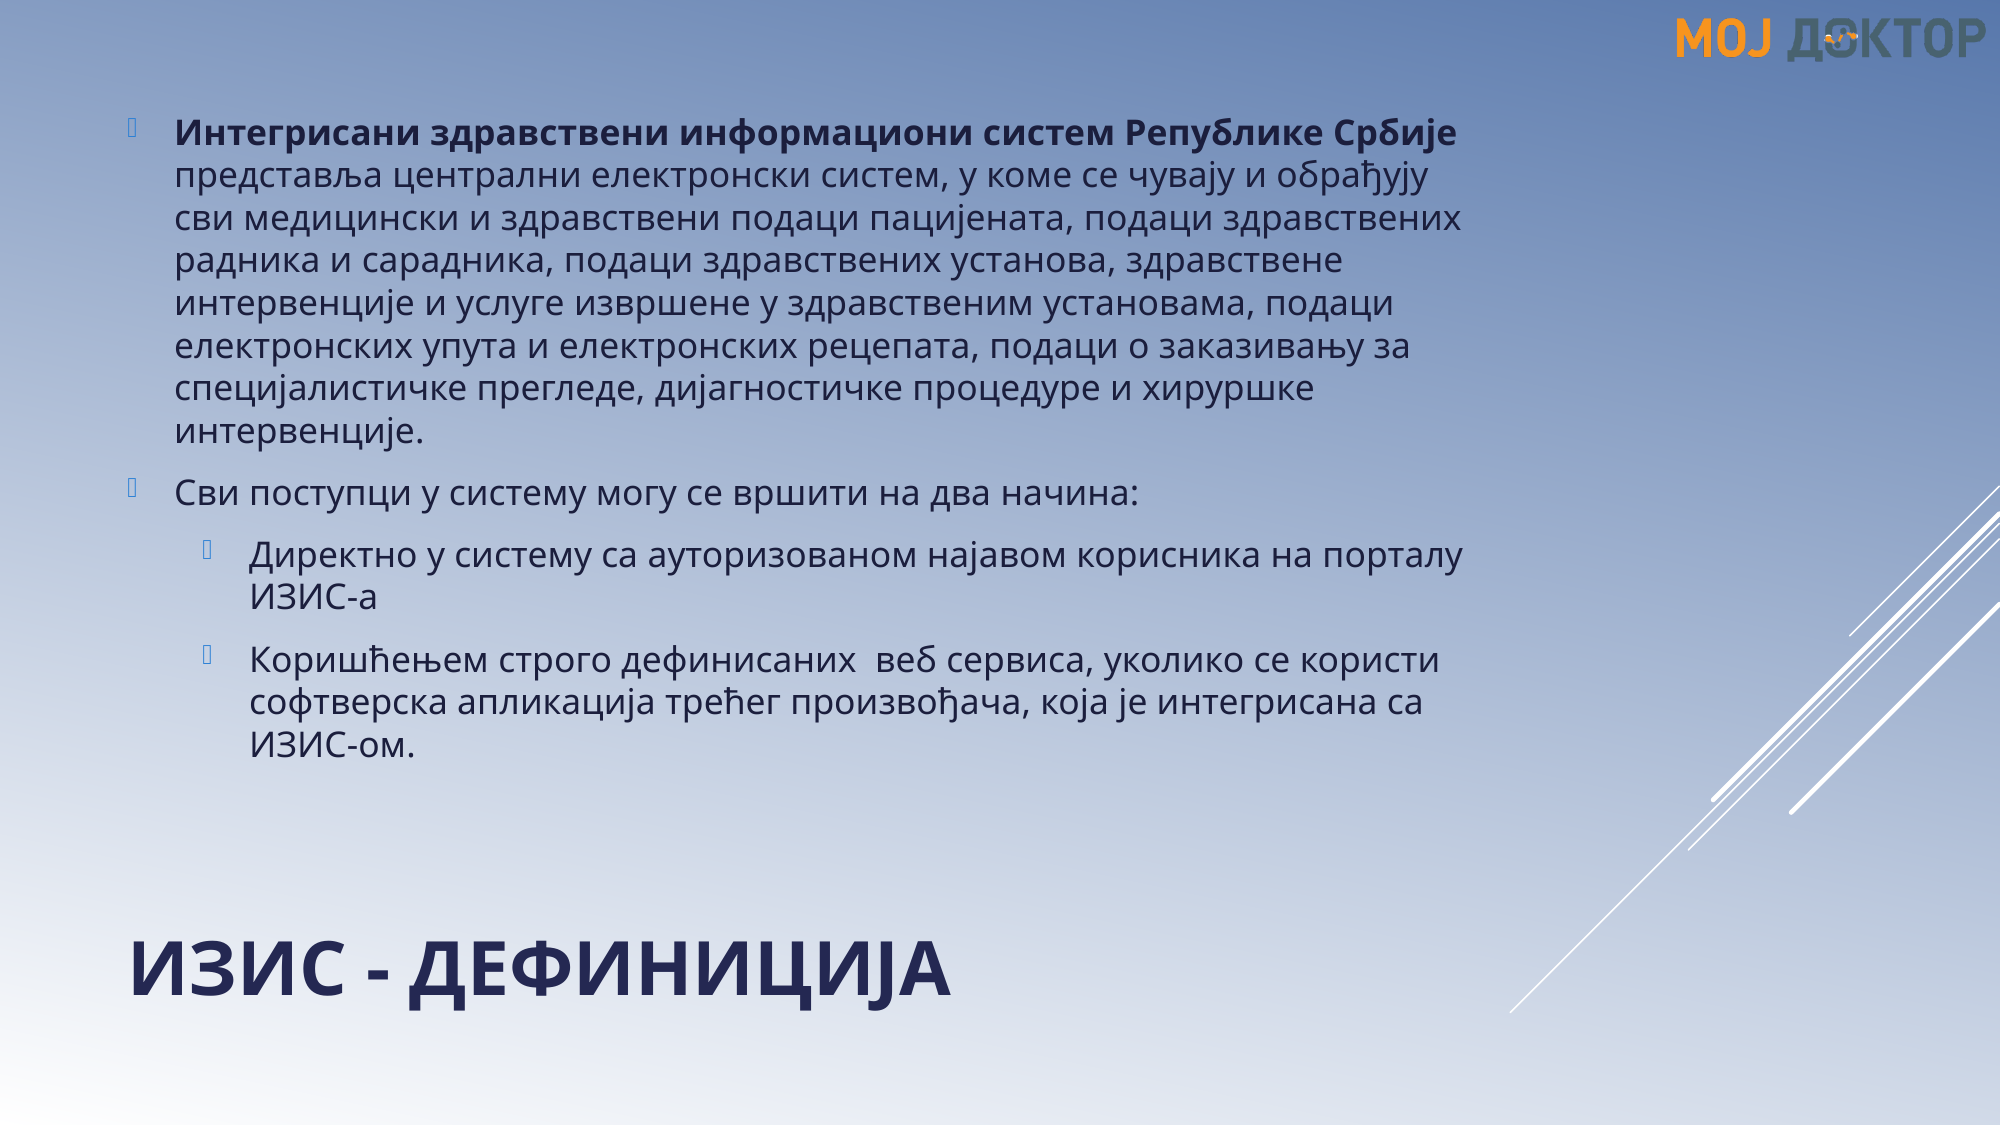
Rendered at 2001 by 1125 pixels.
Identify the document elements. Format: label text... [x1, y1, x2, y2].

list Интегрисани здравствени информациони систем Републике Србије представља централни електронски систем, у коме се чувају и обрађују сви медицински и здравствени подаци пацијената, подаци здравствених радника и сарадника, подаци здравствених установа, здравствене интервенције и услуге извршене у здравственим установама, подаци електронских упута и електронских рецепата, подаци о заказивању за специјалистичке прегледе, дијагностичке процедуре и хируршке интервенције. Сви поступци у систему могу се вршити на два начина: Директно у систему са ауторизованом најавом корисника на порталу ИЗИС-а Коришћењем строго дефинисаних веб сервиса, уколико се користи софтверска апликација трећег произвођача, која је интегрисана са ИЗИС-ом. [112, 112, 1513, 824]
title ИЗИС - дефиниција [112, 841, 1513, 1089]
picture [1656, 0, 2000, 78]
